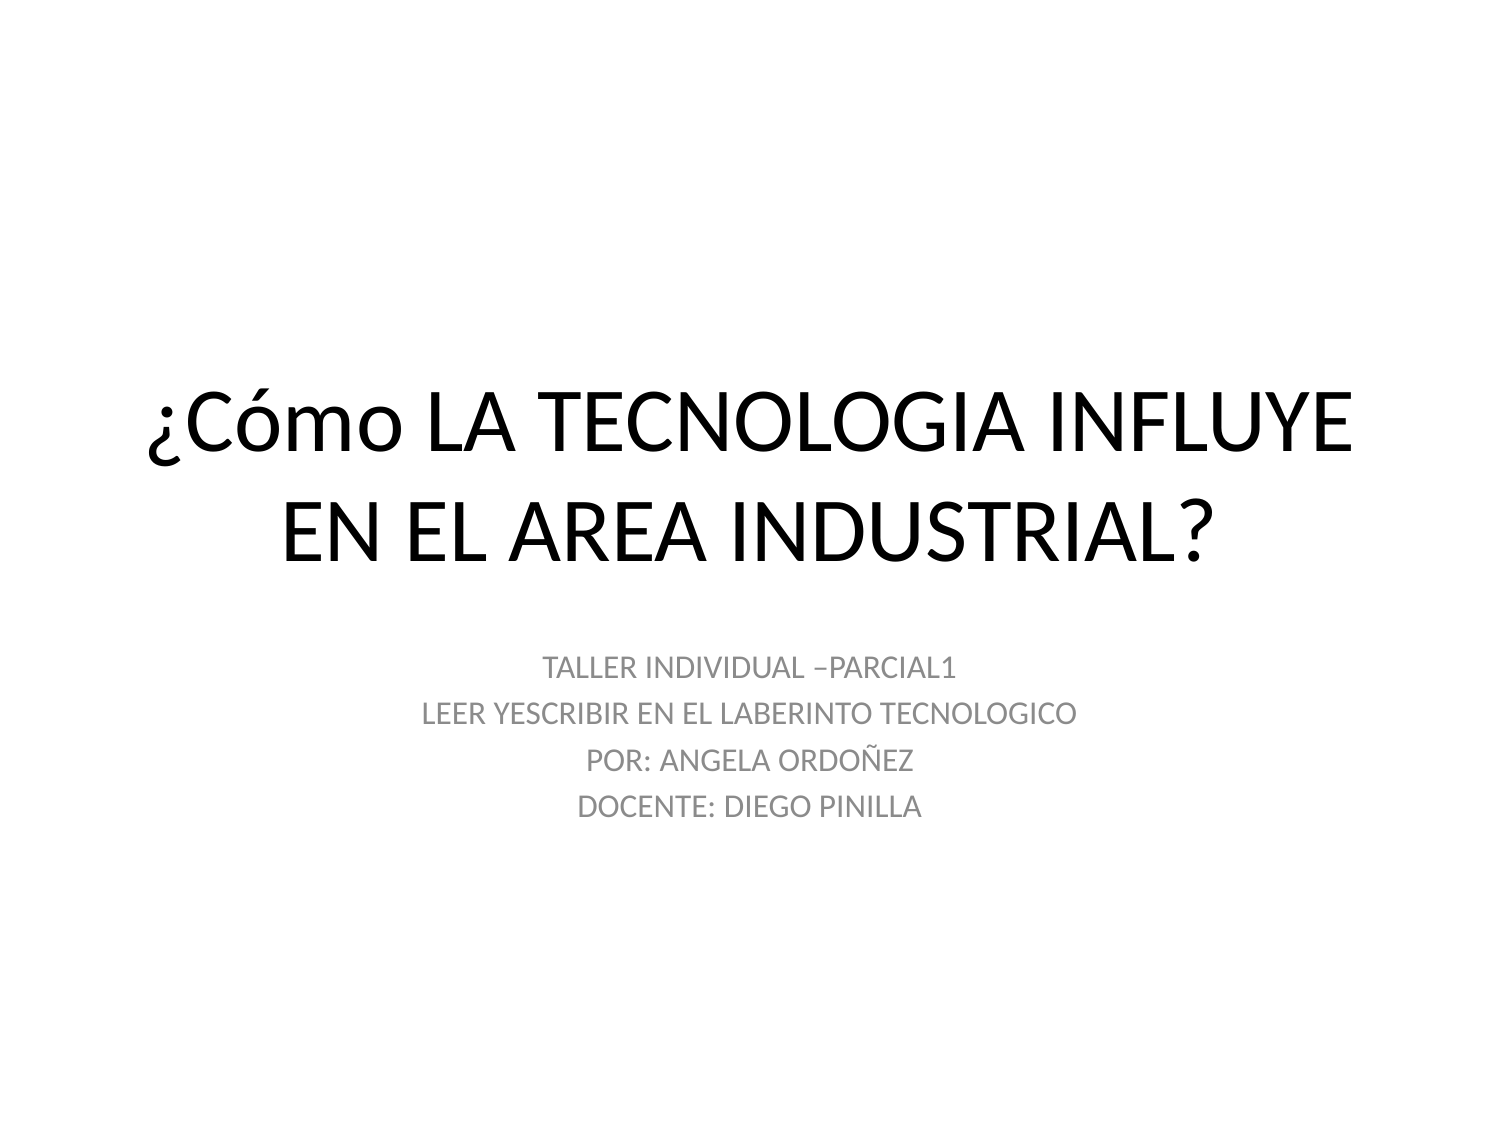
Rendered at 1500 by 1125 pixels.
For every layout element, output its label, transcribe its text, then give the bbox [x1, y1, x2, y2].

title ¿Cómo LA TECNOLOGIA INFLUYE EN EL AREA INDUSTRIAL? [112, 349, 1388, 591]
subtitle TALLER INDIVIDUAL –PARCIAL1 LEER YESCRIBIR EN EL LABERINTO TECNOLOGICO POR: ANGELA ORDOÑEZ DOCENTE: DIEGO PINILLA [225, 637, 1275, 925]
